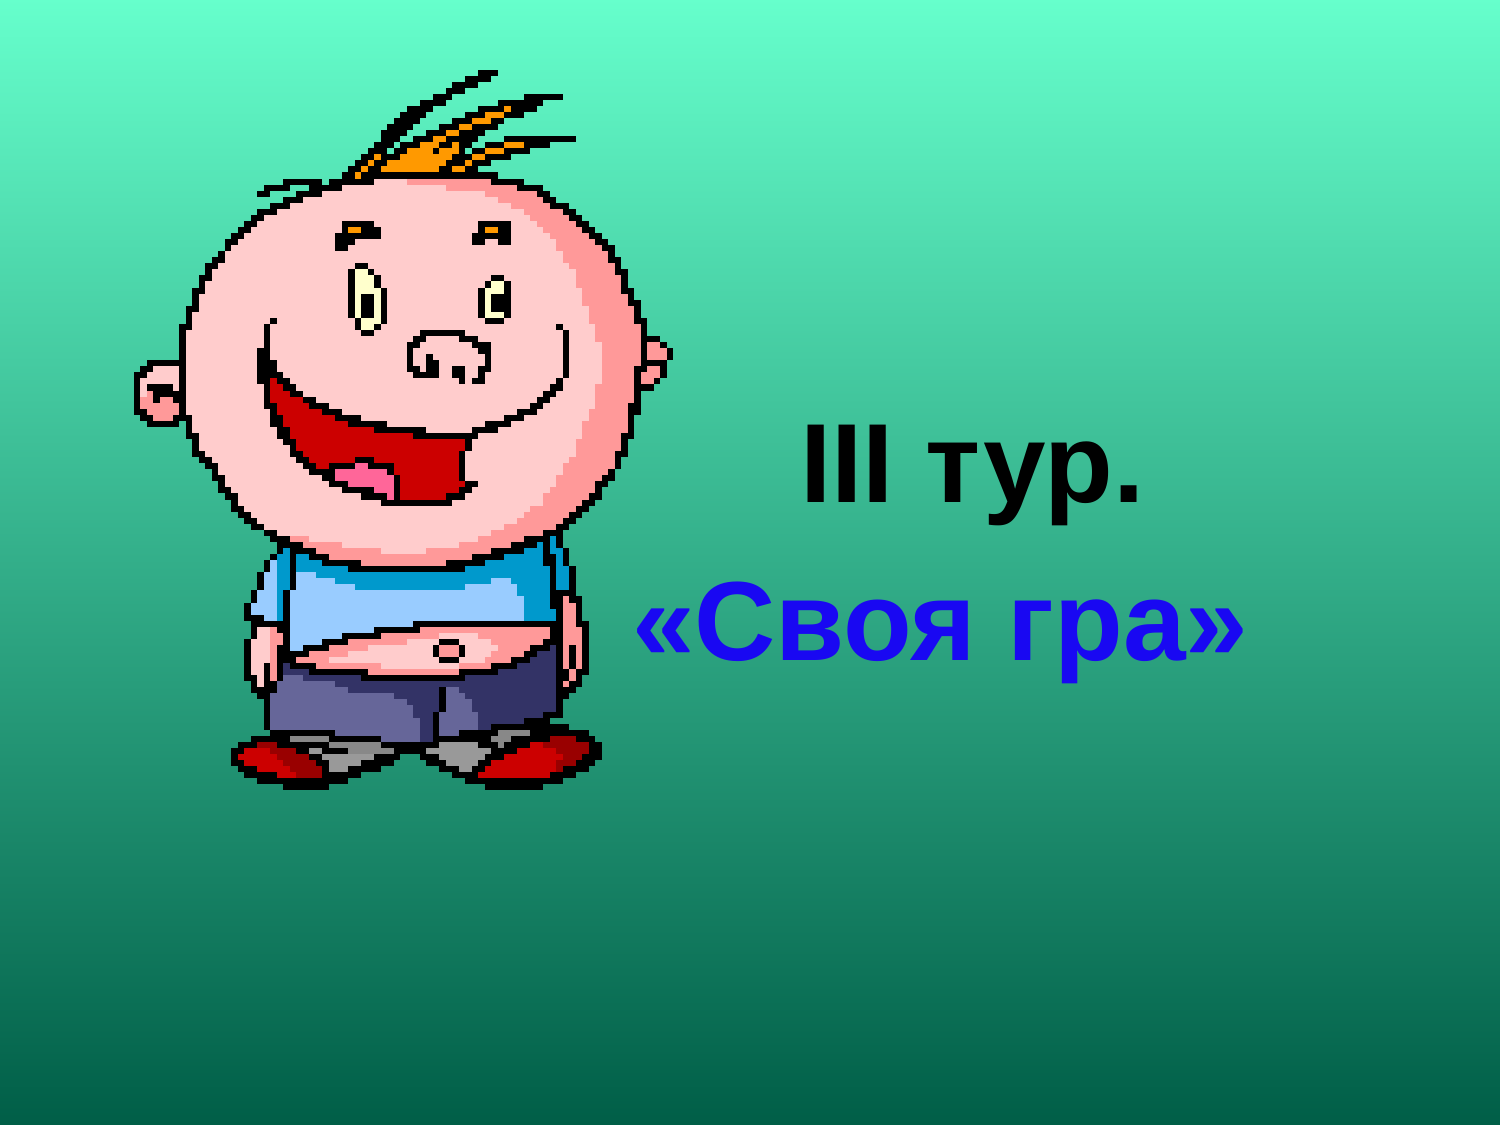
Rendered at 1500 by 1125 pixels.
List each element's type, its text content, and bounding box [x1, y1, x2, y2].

picture [81, 70, 792, 815]
list III тур. «Своя гра» [304, 382, 1500, 1125]
